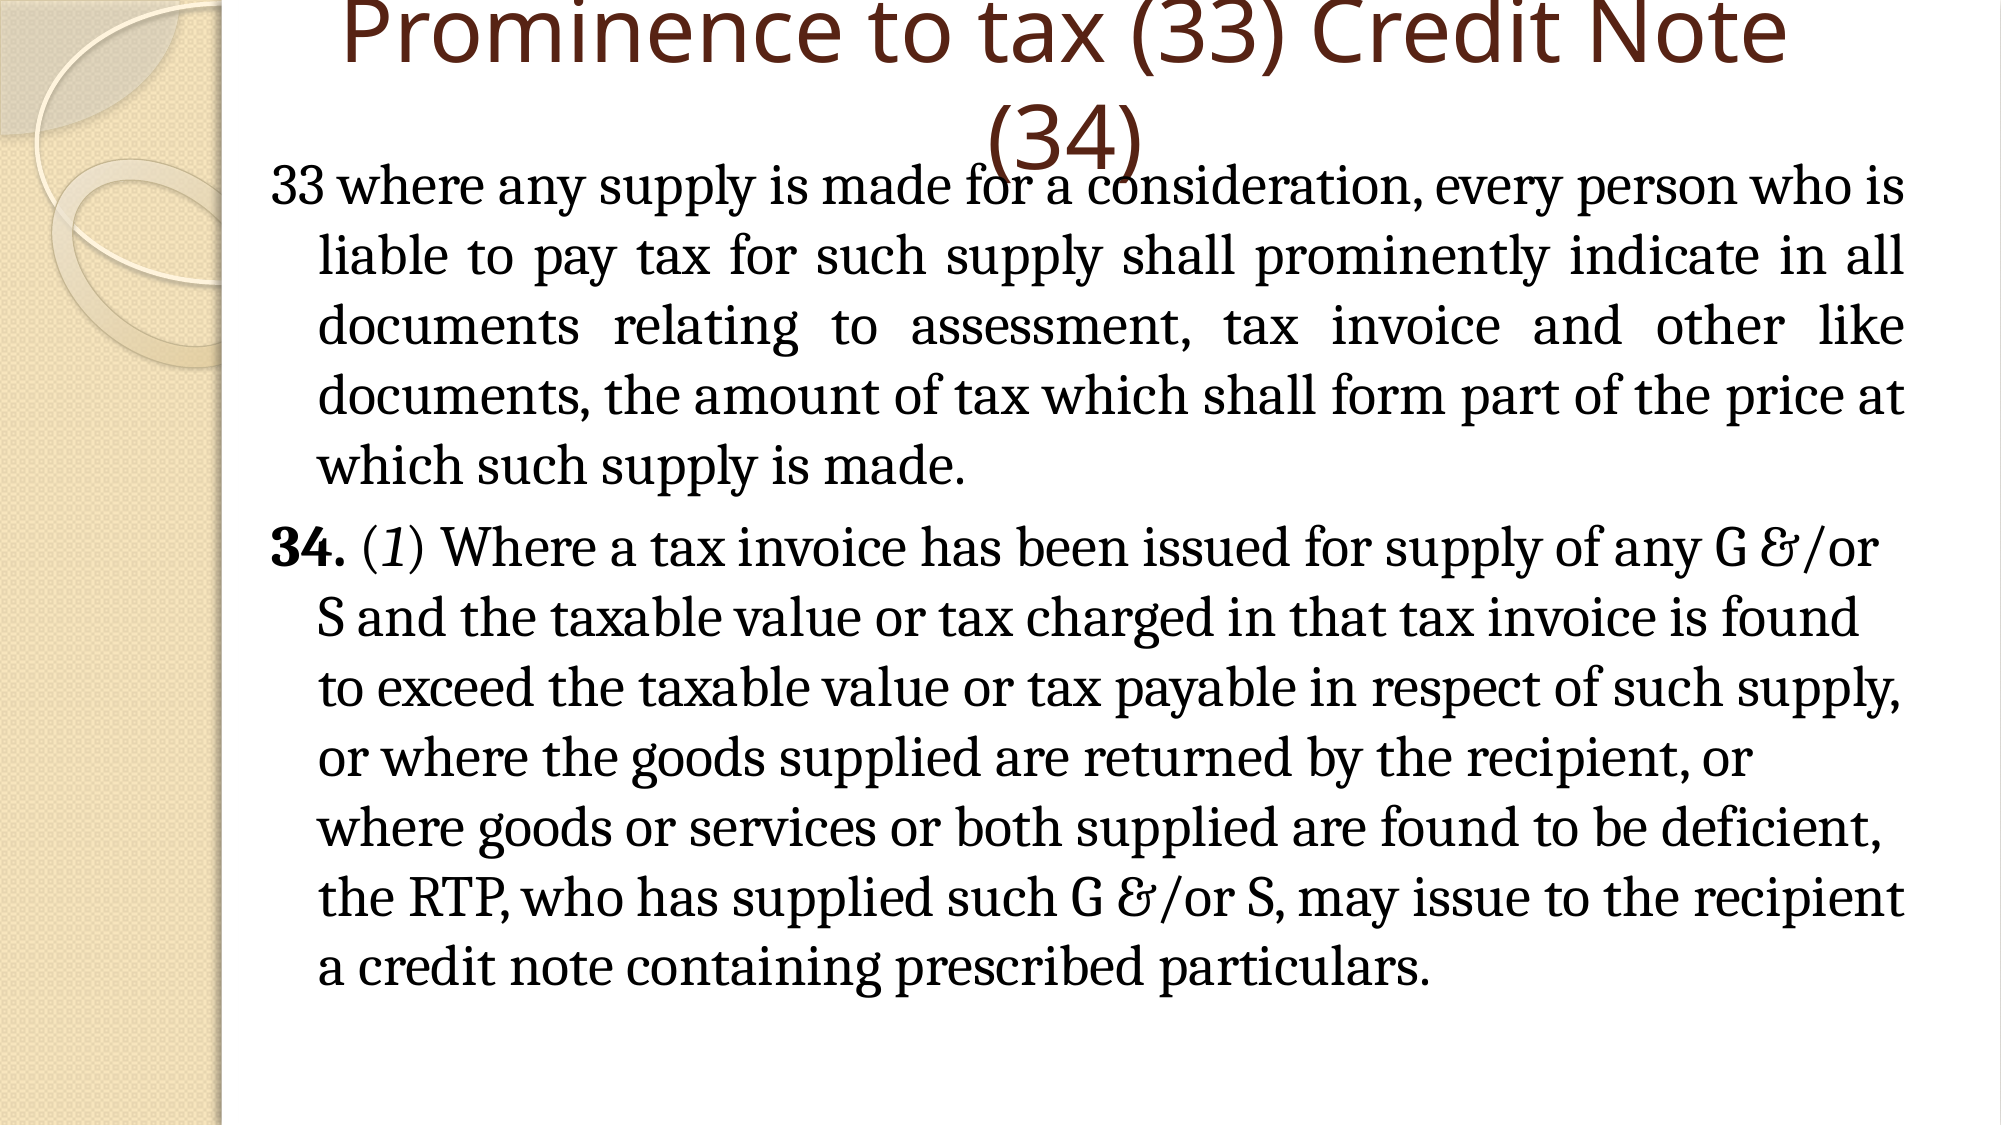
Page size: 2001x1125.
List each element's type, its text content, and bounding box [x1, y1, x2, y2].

title Prominence to tax (33) Credit Note (34) [243, 20, 1887, 139]
list 33 where any supply is made for a consideration, every person who is liable to pay tax for such supply shall prominently indicate in all documents relating to assessment, tax invoice and other like documents, the amount of tax which shall form part of the price at which such supply is made. 34. (1) Where a tax invoice has been issued for supply of any G &/or S and the taxable value or tax charged in that tax invoice is found to exceed the taxable value or tax payable in respect of such supply, or where the goods supplied are returned by the recipient, or where goods or services or both supplied are found to be deficient, the RTP, who has supplied such G &/or S, may issue to the recipient a credit note containing prescribed particulars. [243, 139, 1922, 1087]
